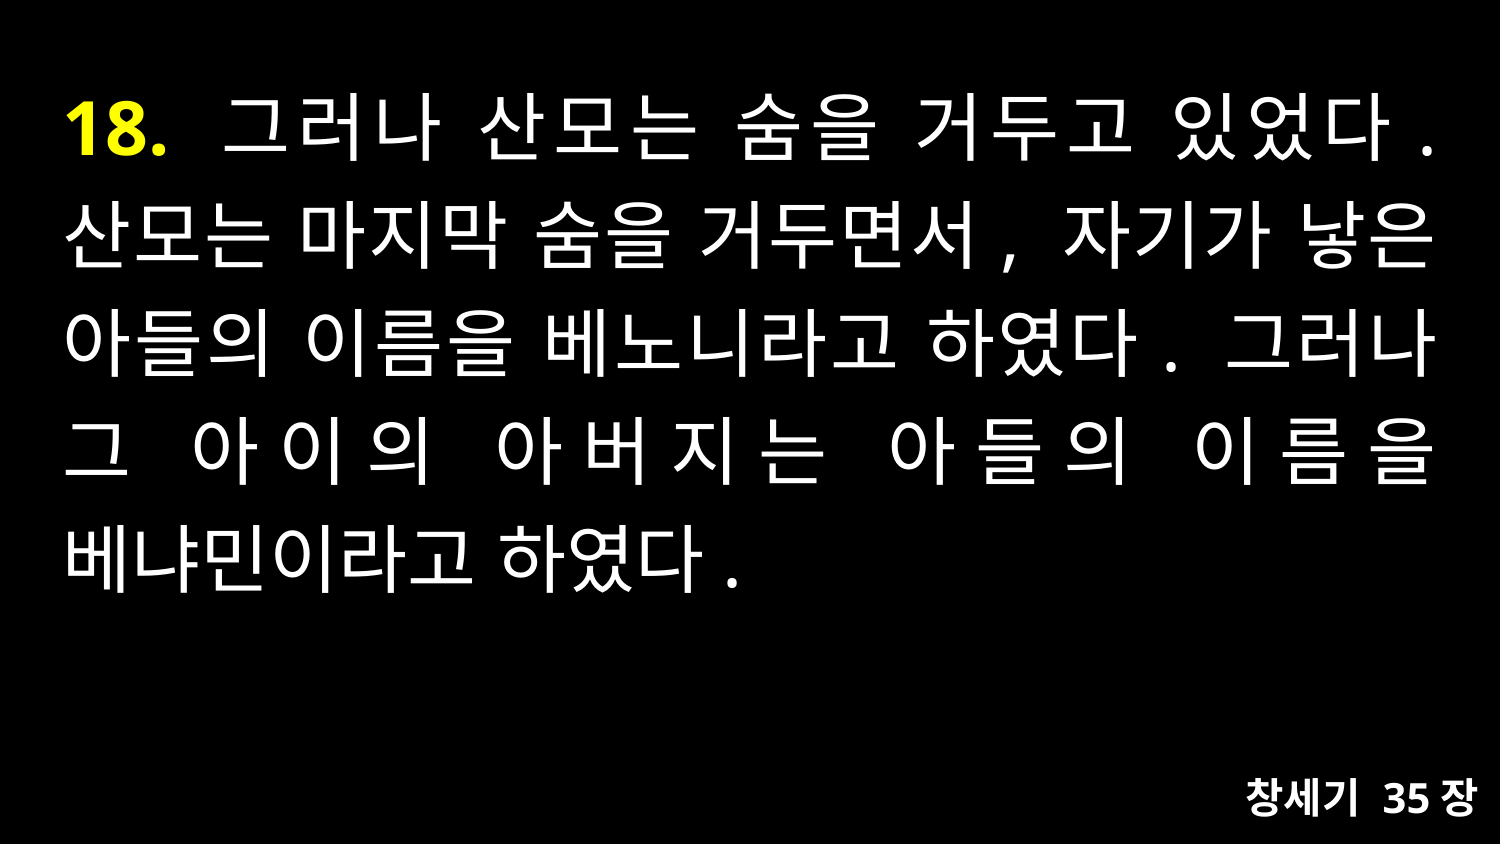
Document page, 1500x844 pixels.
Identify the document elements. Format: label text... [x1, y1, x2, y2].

subtitle 창세기 35장 [916, 770, 1500, 844]
title 18. 그러나 산모는 숨을 거두고 있었다. 산모는 마지막 숨을 거두면서, 자기가 낳은 아들의 이름을 베노니라고 하였다. 그러나 그 아이의 아버지는 아들의 이름을 베냐민이라고 하였다. [0, 0, 1500, 844]
